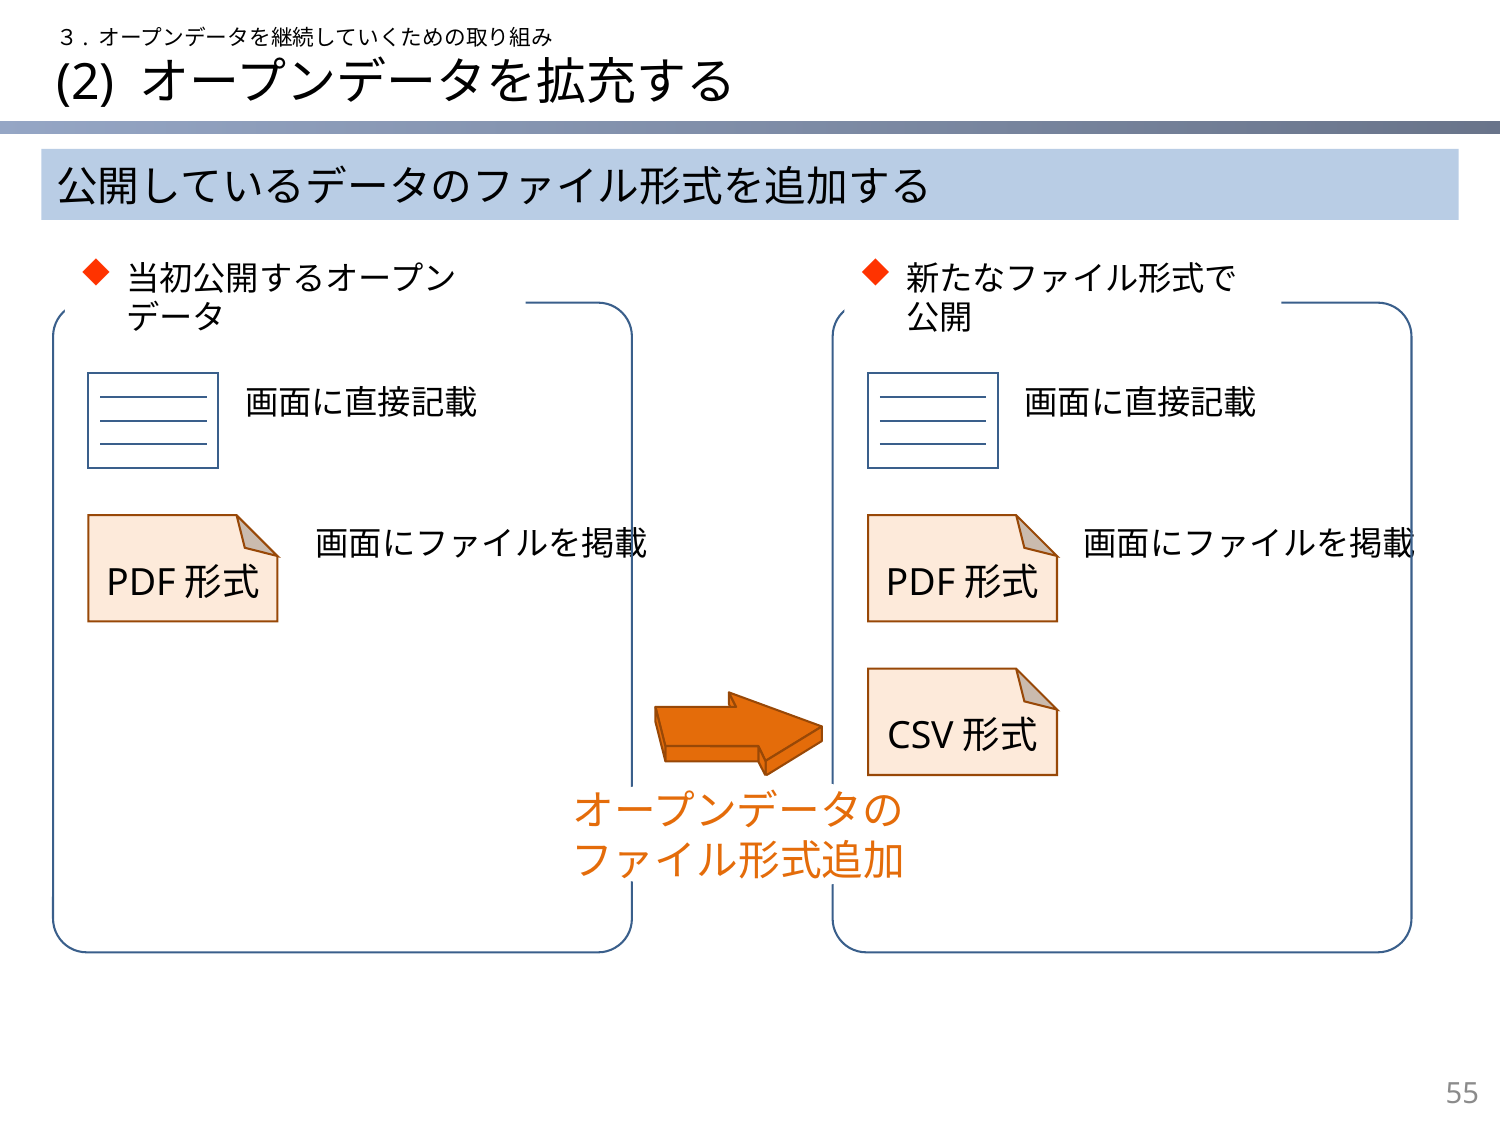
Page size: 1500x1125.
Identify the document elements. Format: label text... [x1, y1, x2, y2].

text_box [655, 692, 823, 776]
text_box ３. オープンデータを継続していくための取り組み [41, 19, 1471, 58]
text_box [831, 301, 1413, 954]
title (2) オープンデータを拡充する [41, 58, 1459, 119]
text_box [51, 301, 633, 954]
text_box 公開しているデータのファイル形式を追加する [40, 148, 1460, 221]
text_box オープンデータの ファイル形式追加 [561, 776, 916, 894]
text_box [868, 373, 998, 468]
text_box 当初公開するオープンデータ [64, 267, 526, 327]
text_box 新たなファイル形式で公開 [844, 267, 1282, 327]
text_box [88, 515, 278, 622]
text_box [88, 373, 219, 468]
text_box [868, 515, 1058, 622]
slide_number 54 [1411, 1070, 1495, 1118]
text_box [868, 668, 1058, 776]
